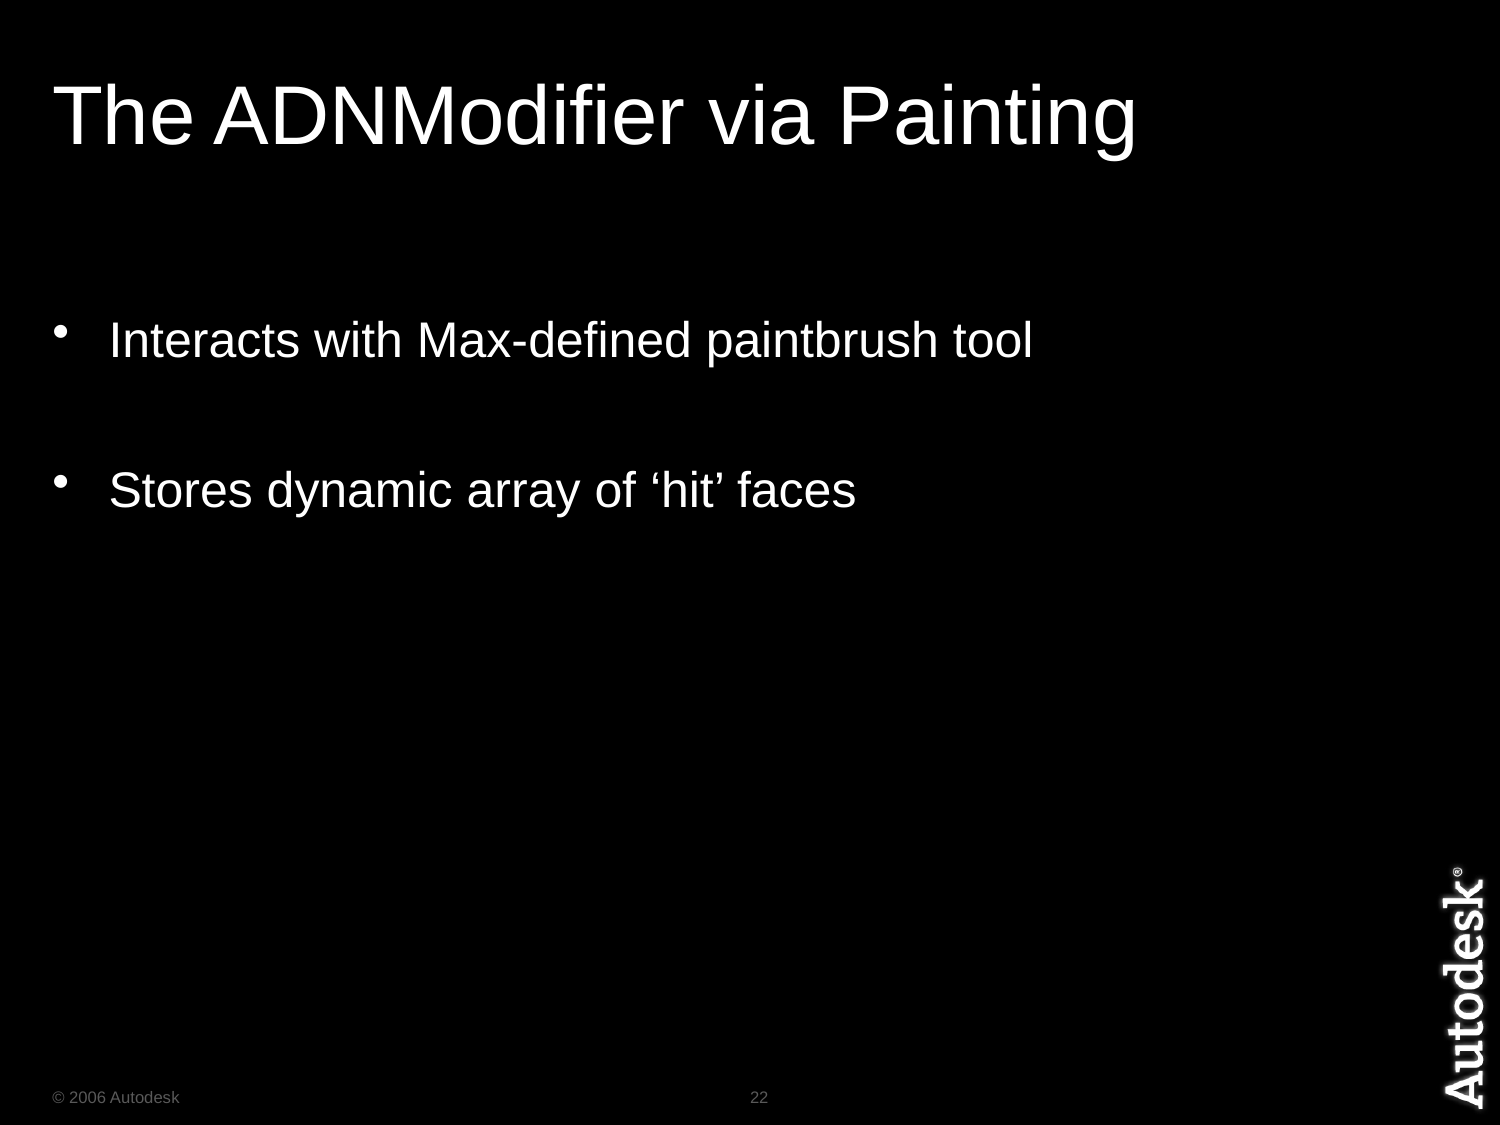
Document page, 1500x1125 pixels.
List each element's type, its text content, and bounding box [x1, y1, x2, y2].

title The ADNModifier via Painting [52, 22, 1401, 211]
picture [1402, 0, 1500, 1125]
list Interacts with Max-defined paintbrush tool Stores dynamic array of ‘hit’ faces [52, 231, 1401, 1073]
